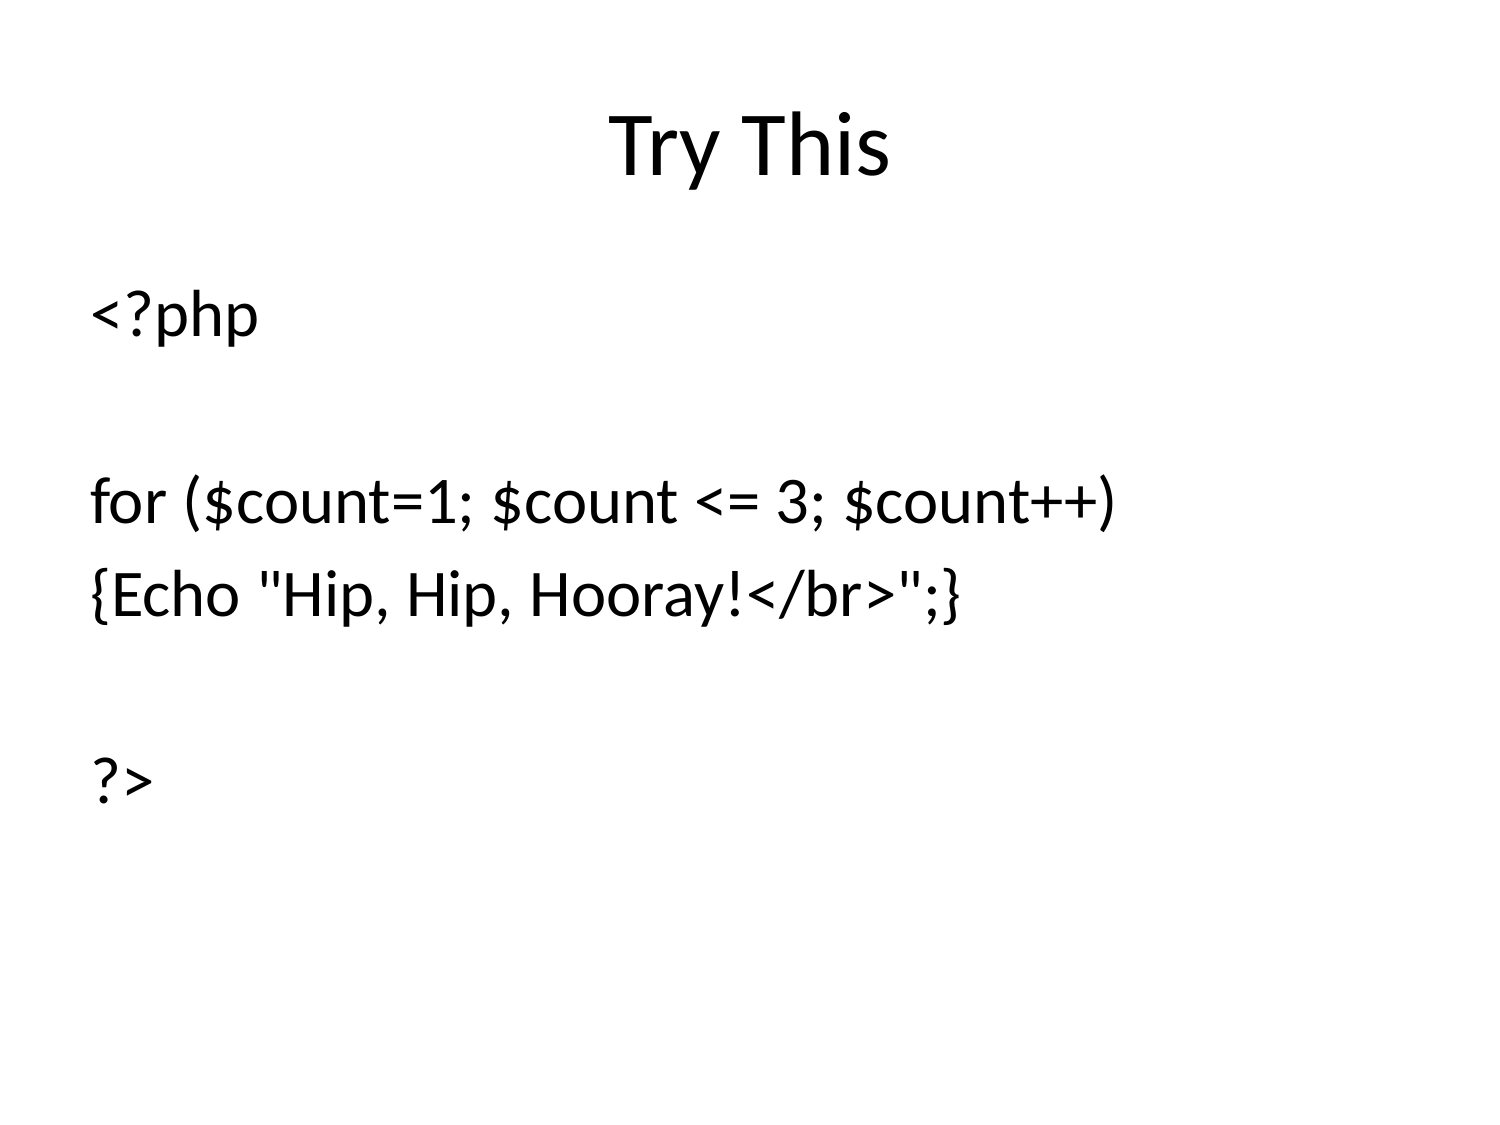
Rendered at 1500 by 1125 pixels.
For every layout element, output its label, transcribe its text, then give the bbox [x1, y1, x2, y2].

list <?php for ($count=1; $count <= 3; $count++) {Echo "Hip, Hip, Hooray!</br>";} ?> [75, 262, 1425, 1005]
title Try This [75, 45, 1425, 233]
